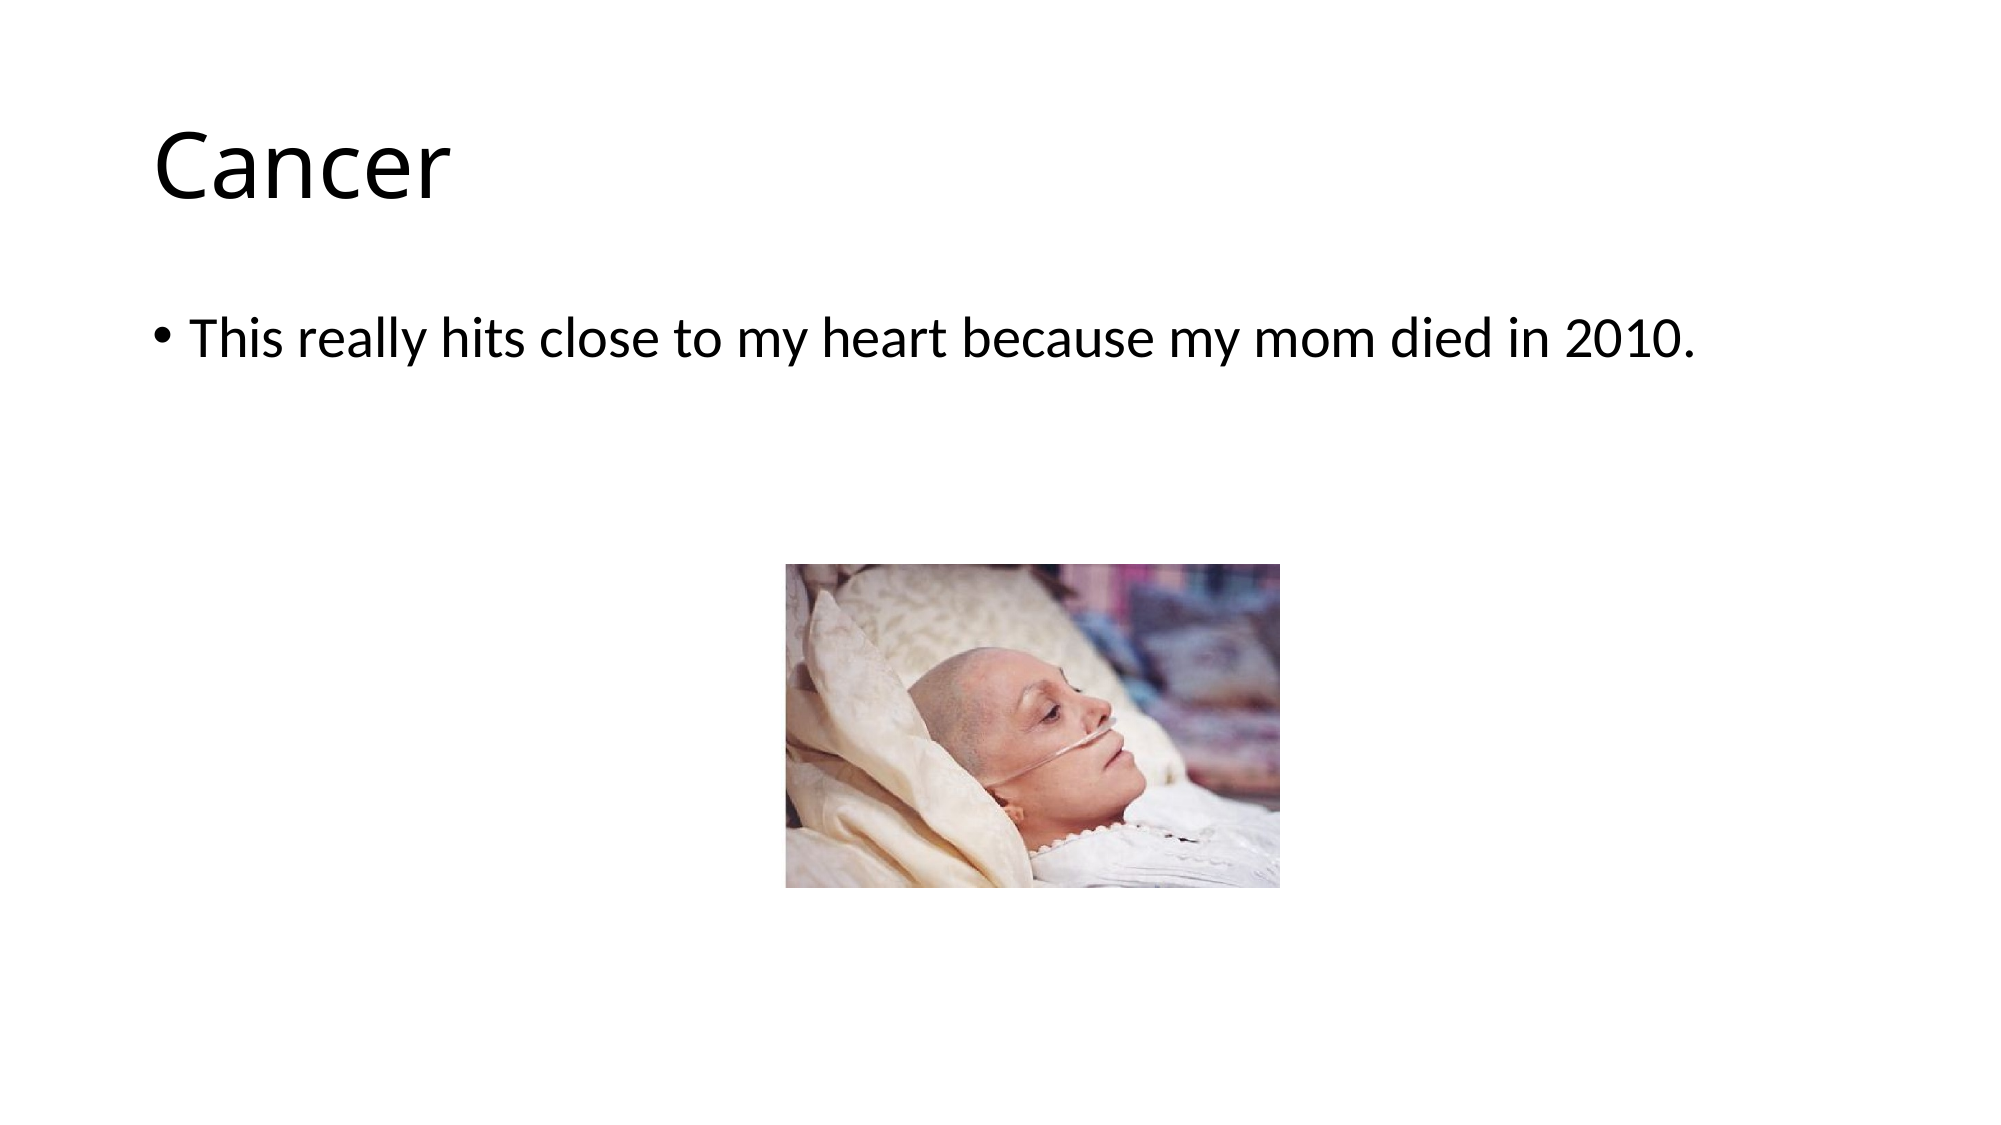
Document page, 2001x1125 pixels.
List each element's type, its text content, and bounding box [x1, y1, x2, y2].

title Cancer [137, 59, 1863, 278]
list This really hits close to my heart because my mom died in 2010. [137, 299, 1863, 1014]
picture [781, 564, 1280, 888]
